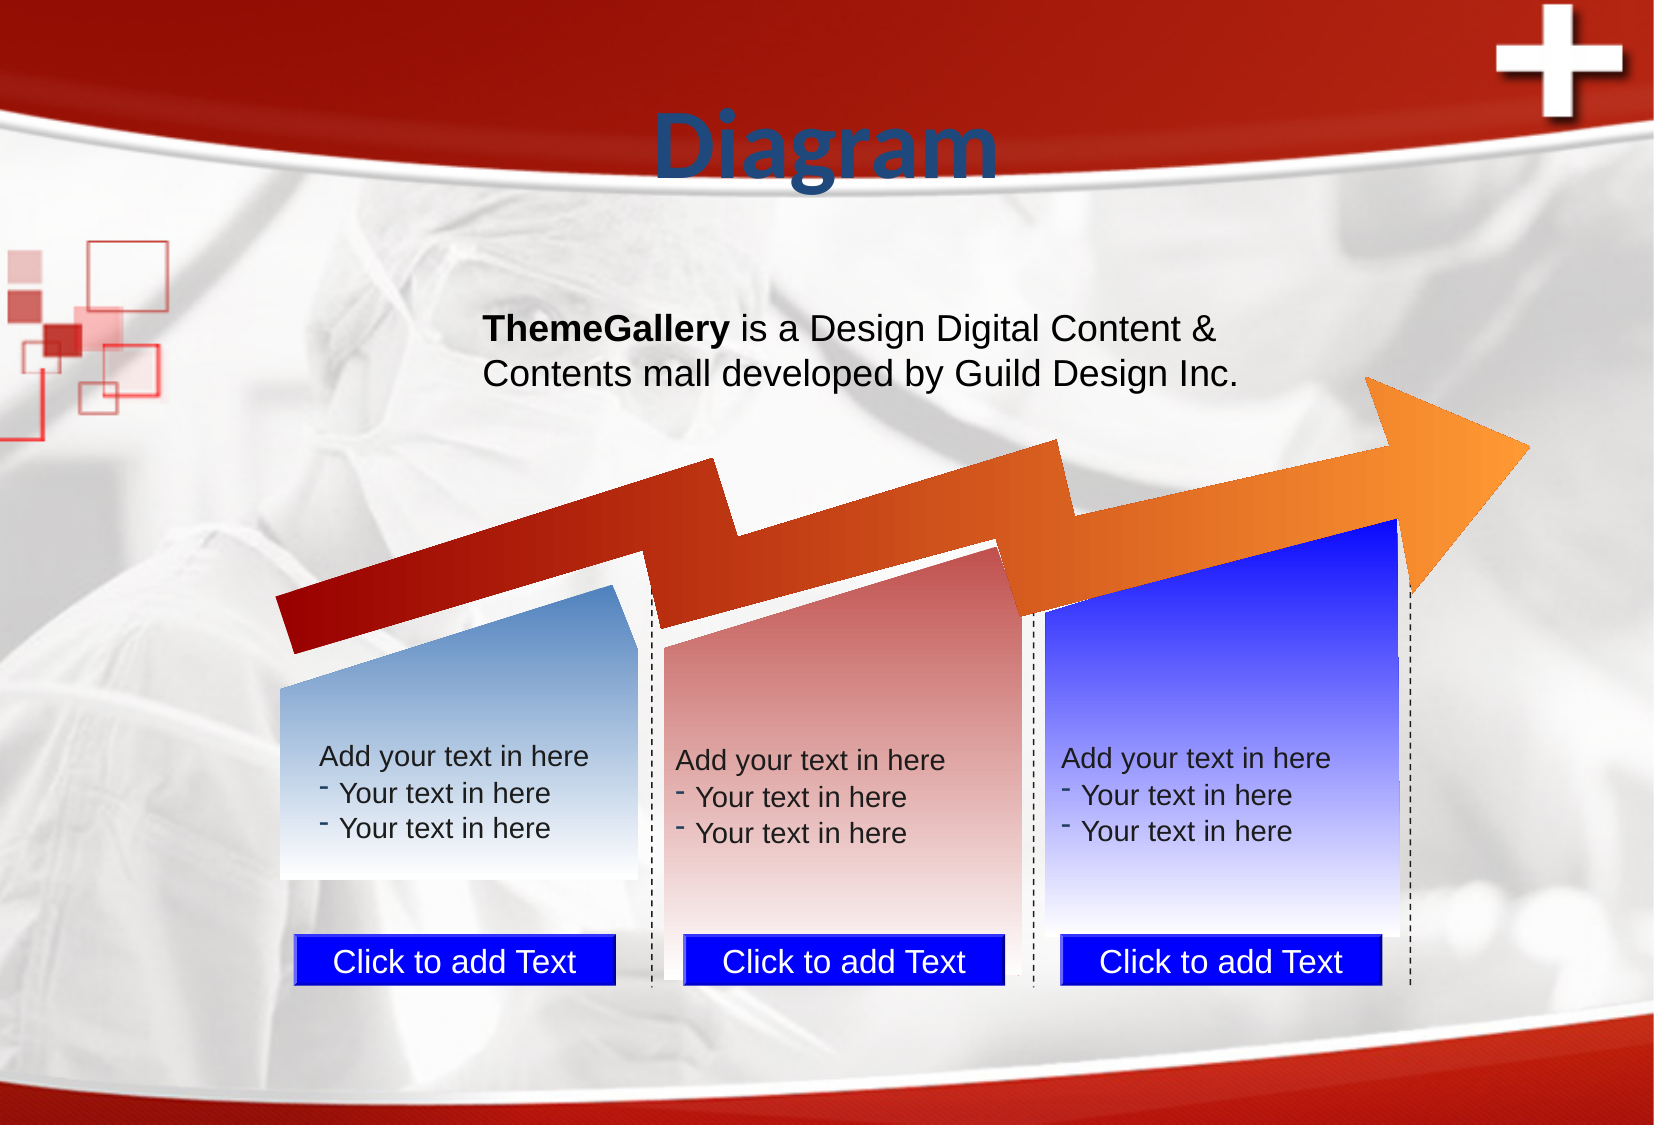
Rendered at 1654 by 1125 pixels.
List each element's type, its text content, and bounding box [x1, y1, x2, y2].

text_box [279, 584, 639, 880]
text_box Add your text in here Your text in here Your text in here [660, 734, 1002, 891]
picture [0, 0, 1654, 1125]
text_box Add your text in here Your text in here Your text in here [304, 729, 645, 886]
title Diagram [82, 44, 1572, 233]
text_box Click to add Text [293, 934, 616, 986]
text_box Click to add Text [683, 934, 1006, 986]
text_box ThemeGallery is a Design Digital Content & Contents mall developed by Guild Design Inc. [467, 296, 1377, 402]
text_box Click to add Text [1060, 934, 1383, 986]
text_box [1044, 519, 1401, 938]
text_box [275, 381, 1531, 655]
text_box [664, 546, 1023, 980]
text_box Add your text in here Your text in here Your text in here [1046, 731, 1388, 889]
